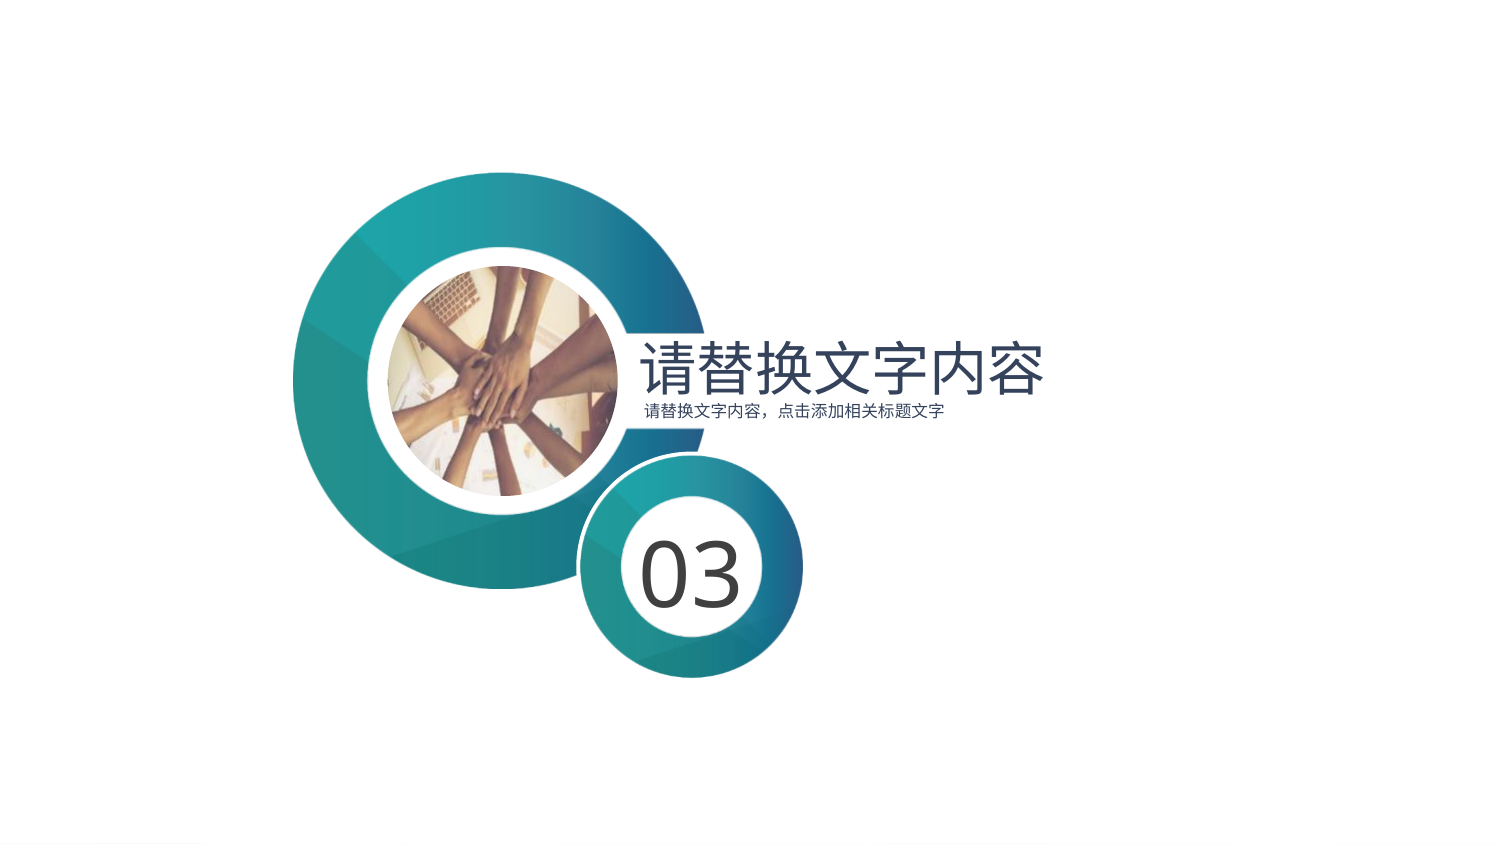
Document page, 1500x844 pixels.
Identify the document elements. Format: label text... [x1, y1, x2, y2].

text_box 请替换文字内容 [718, 331, 1101, 402]
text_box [575, 451, 807, 682]
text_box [293, 172, 713, 590]
text_box 请替换文字内容，点击添加相关标题文字 [718, 401, 1100, 422]
